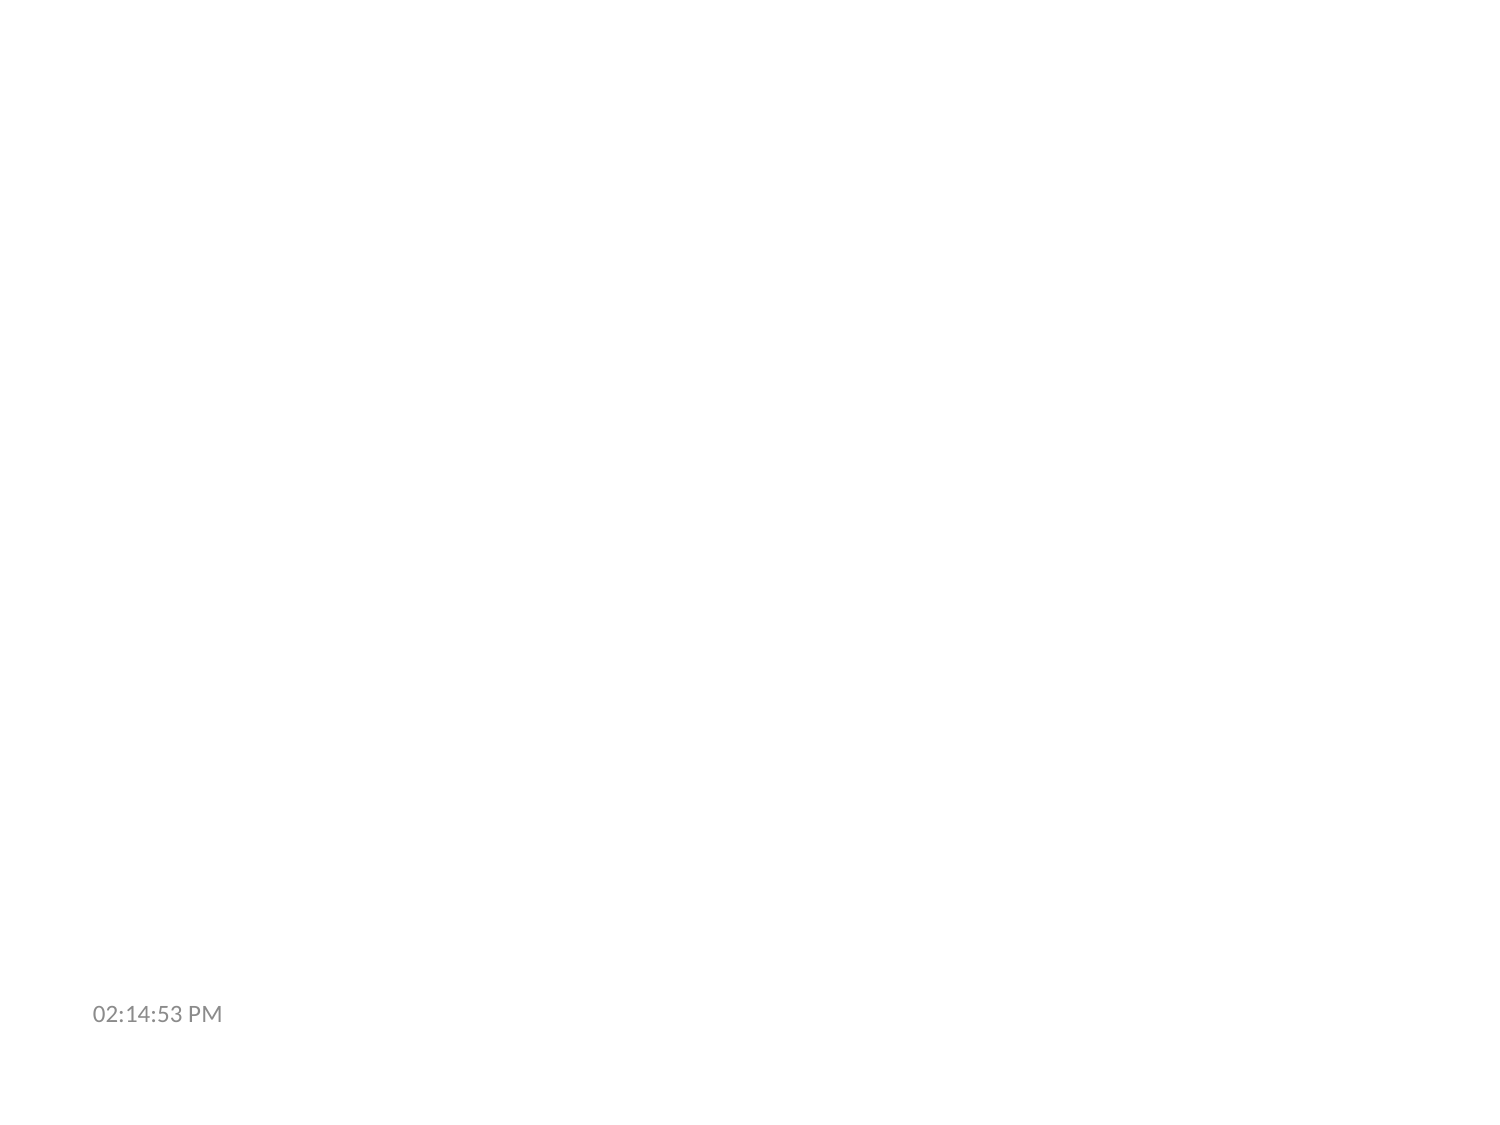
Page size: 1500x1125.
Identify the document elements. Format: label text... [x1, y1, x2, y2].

text_box 3:35:09 PM [77, 982, 428, 1043]
